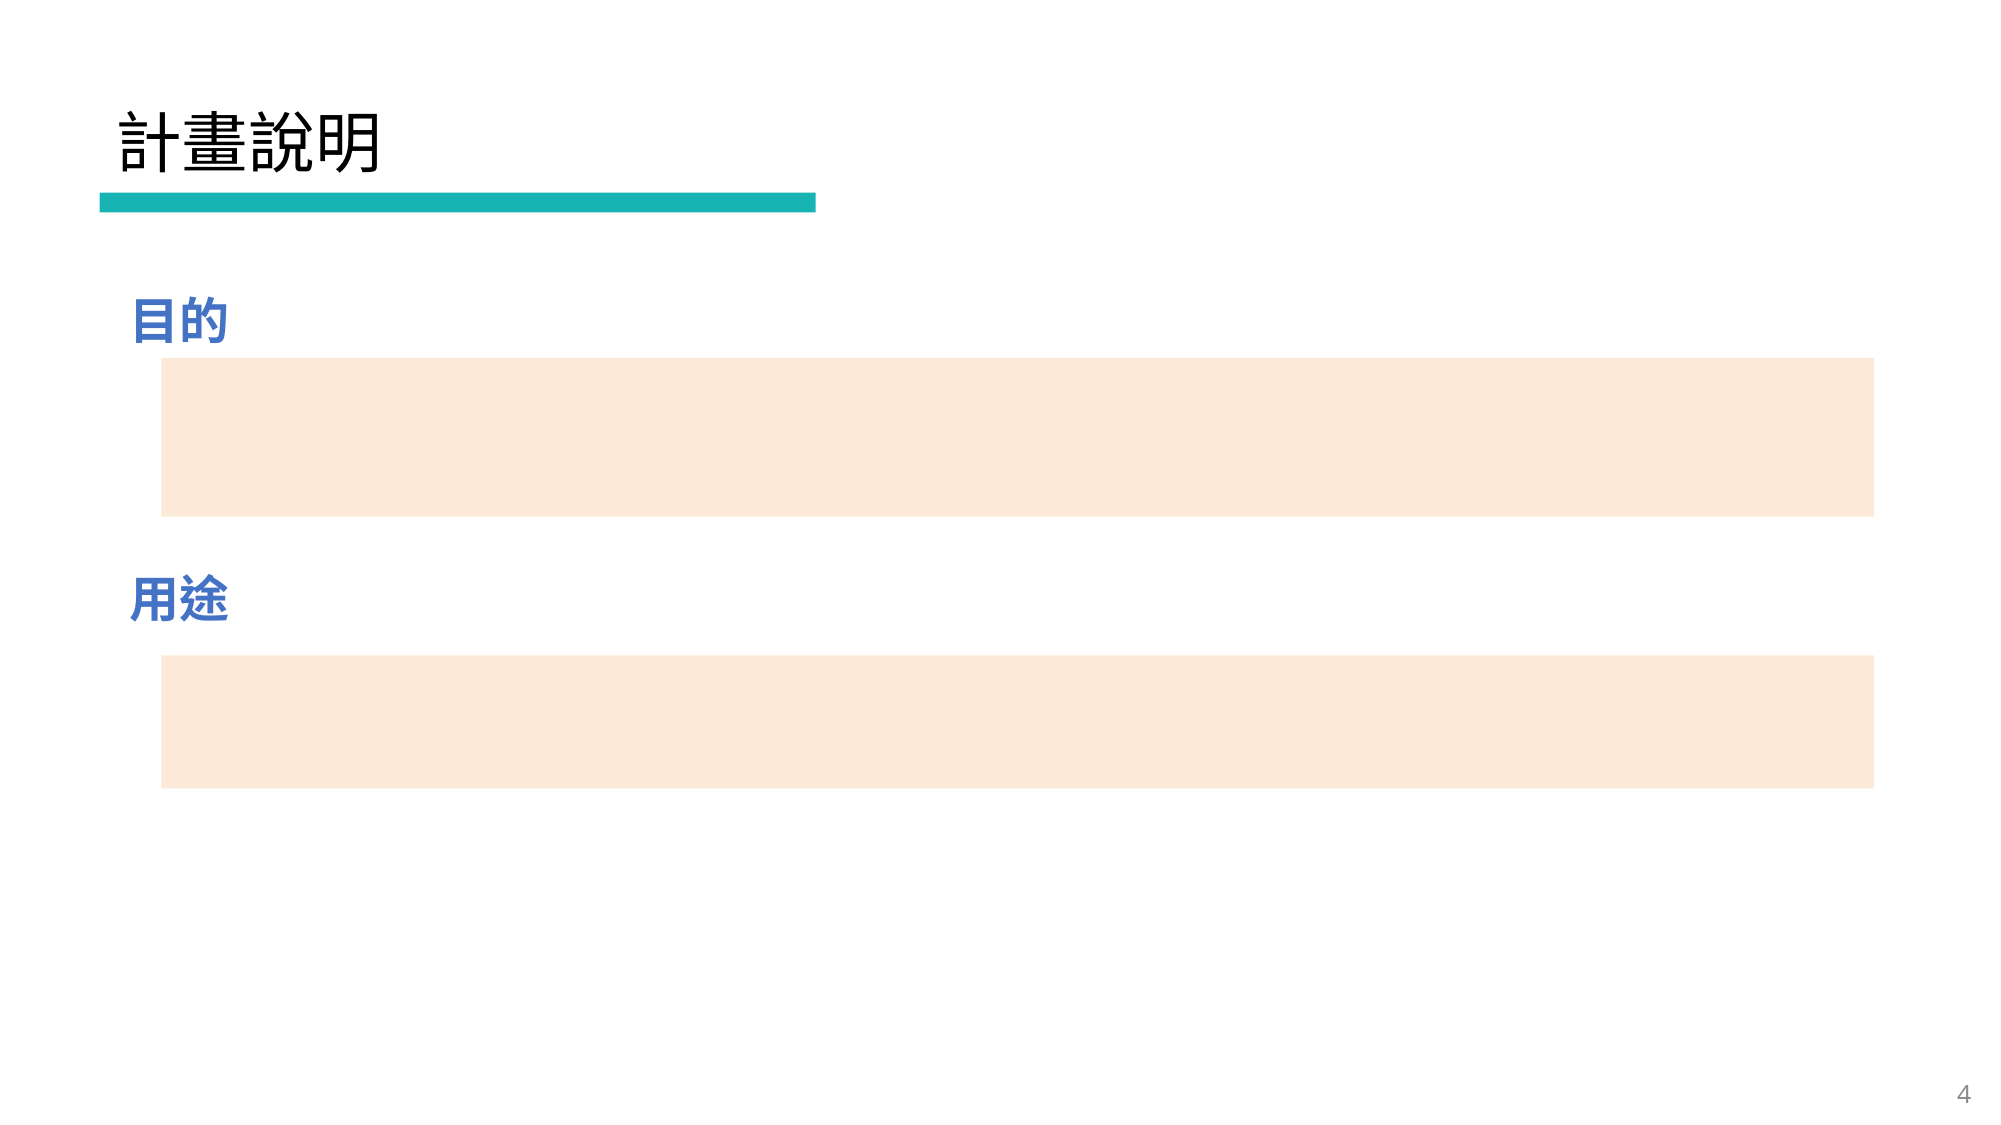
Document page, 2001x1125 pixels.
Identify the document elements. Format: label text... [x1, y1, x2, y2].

text_box [161, 358, 1875, 517]
text_box [161, 655, 1875, 789]
text_box 目的 [114, 282, 347, 358]
slide_number 4 [1519, 1065, 1987, 1125]
text_box 用途 [114, 559, 347, 635]
title 計畫說明 [100, 78, 1901, 206]
text_box [99, 192, 816, 213]
